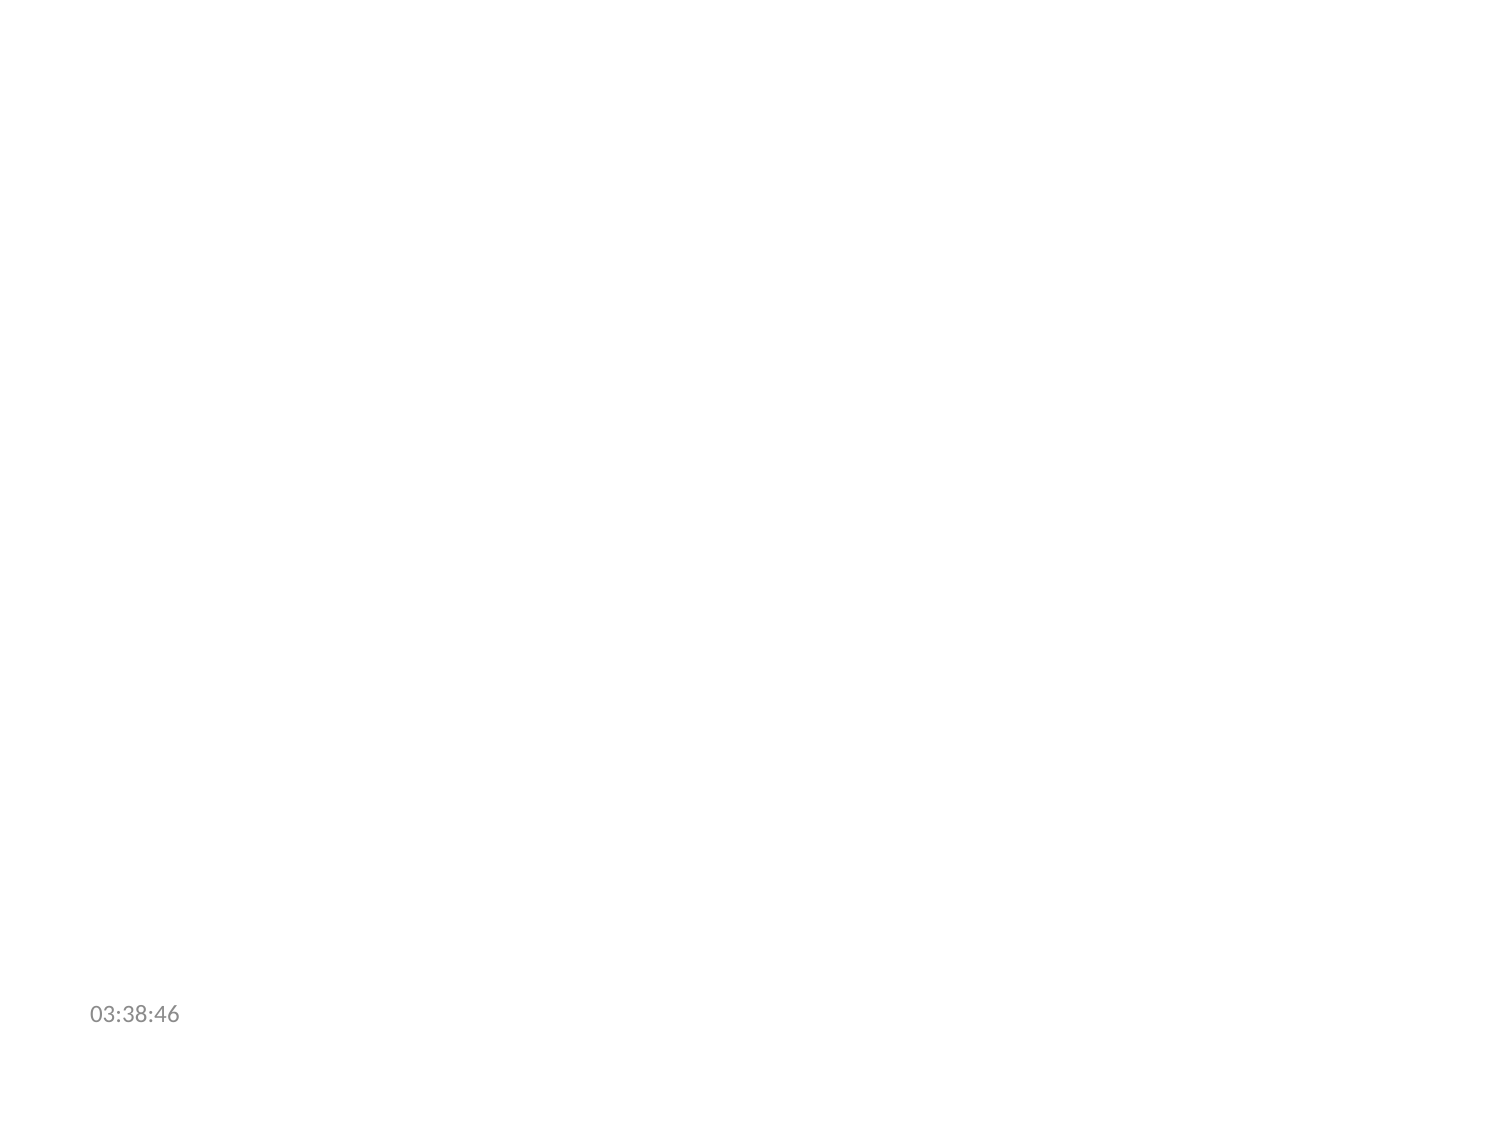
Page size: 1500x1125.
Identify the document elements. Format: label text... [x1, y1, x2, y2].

text_box 15:35:09 [75, 982, 425, 1043]
